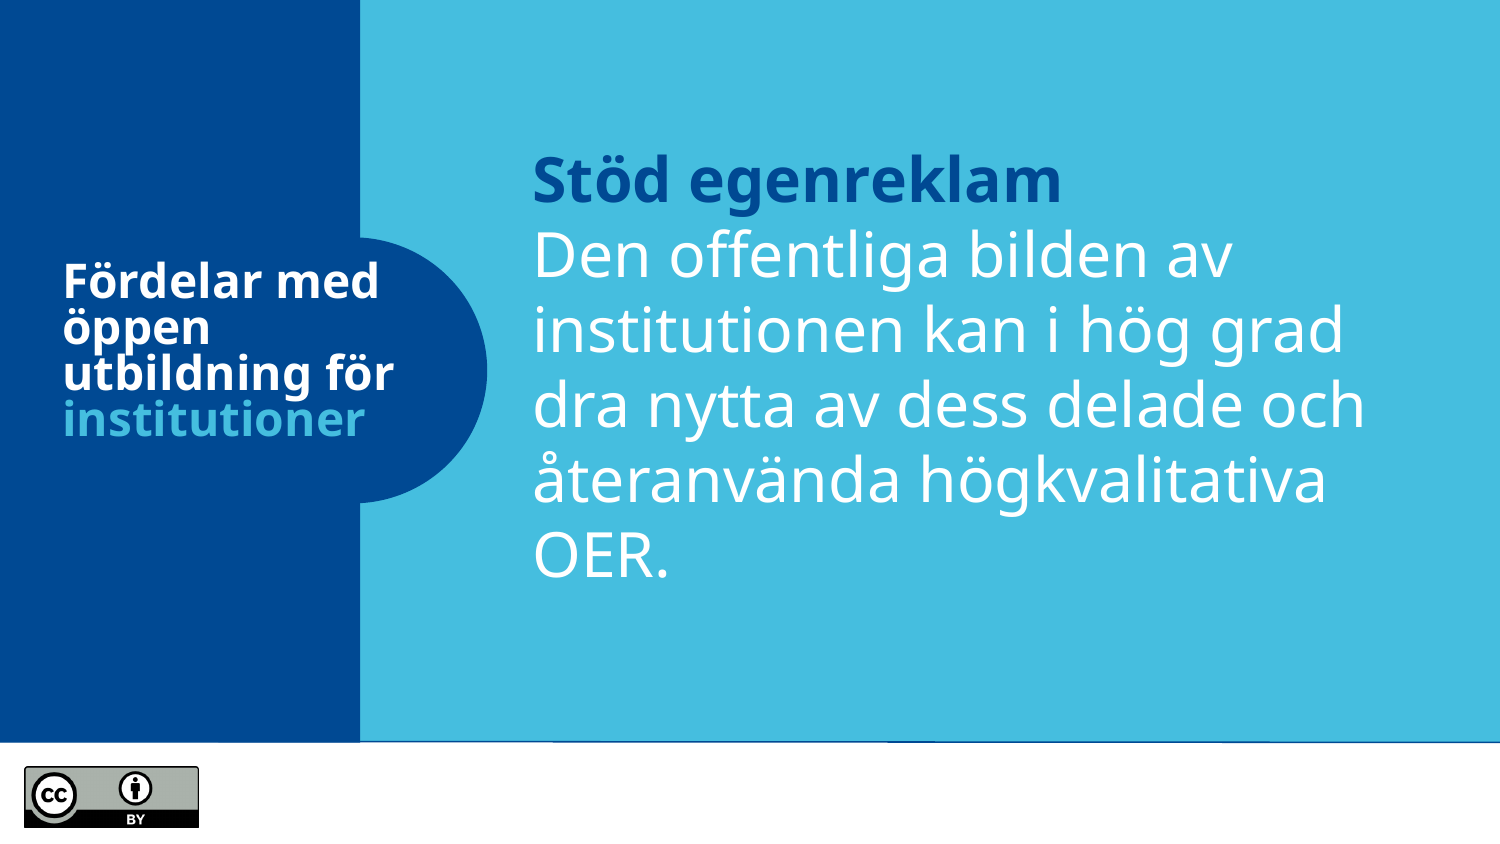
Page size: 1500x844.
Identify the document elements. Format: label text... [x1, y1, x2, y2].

text_box [0, 0, 361, 740]
text_box [304, 237, 401, 246]
picture [24, 765, 199, 828]
text_box Stöd egenreklam Den offentliga bilden av institutionen kan i hög grad dra nytta av dess delade och återanvända högkvalitativa OER. [514, 121, 1414, 609]
text_box [0, 750, 1500, 844]
text_box [462, 292, 488, 448]
text_box [254, 461, 452, 504]
text_box Fördelar med öppen utbildning för institutioner [47, 246, 462, 461]
